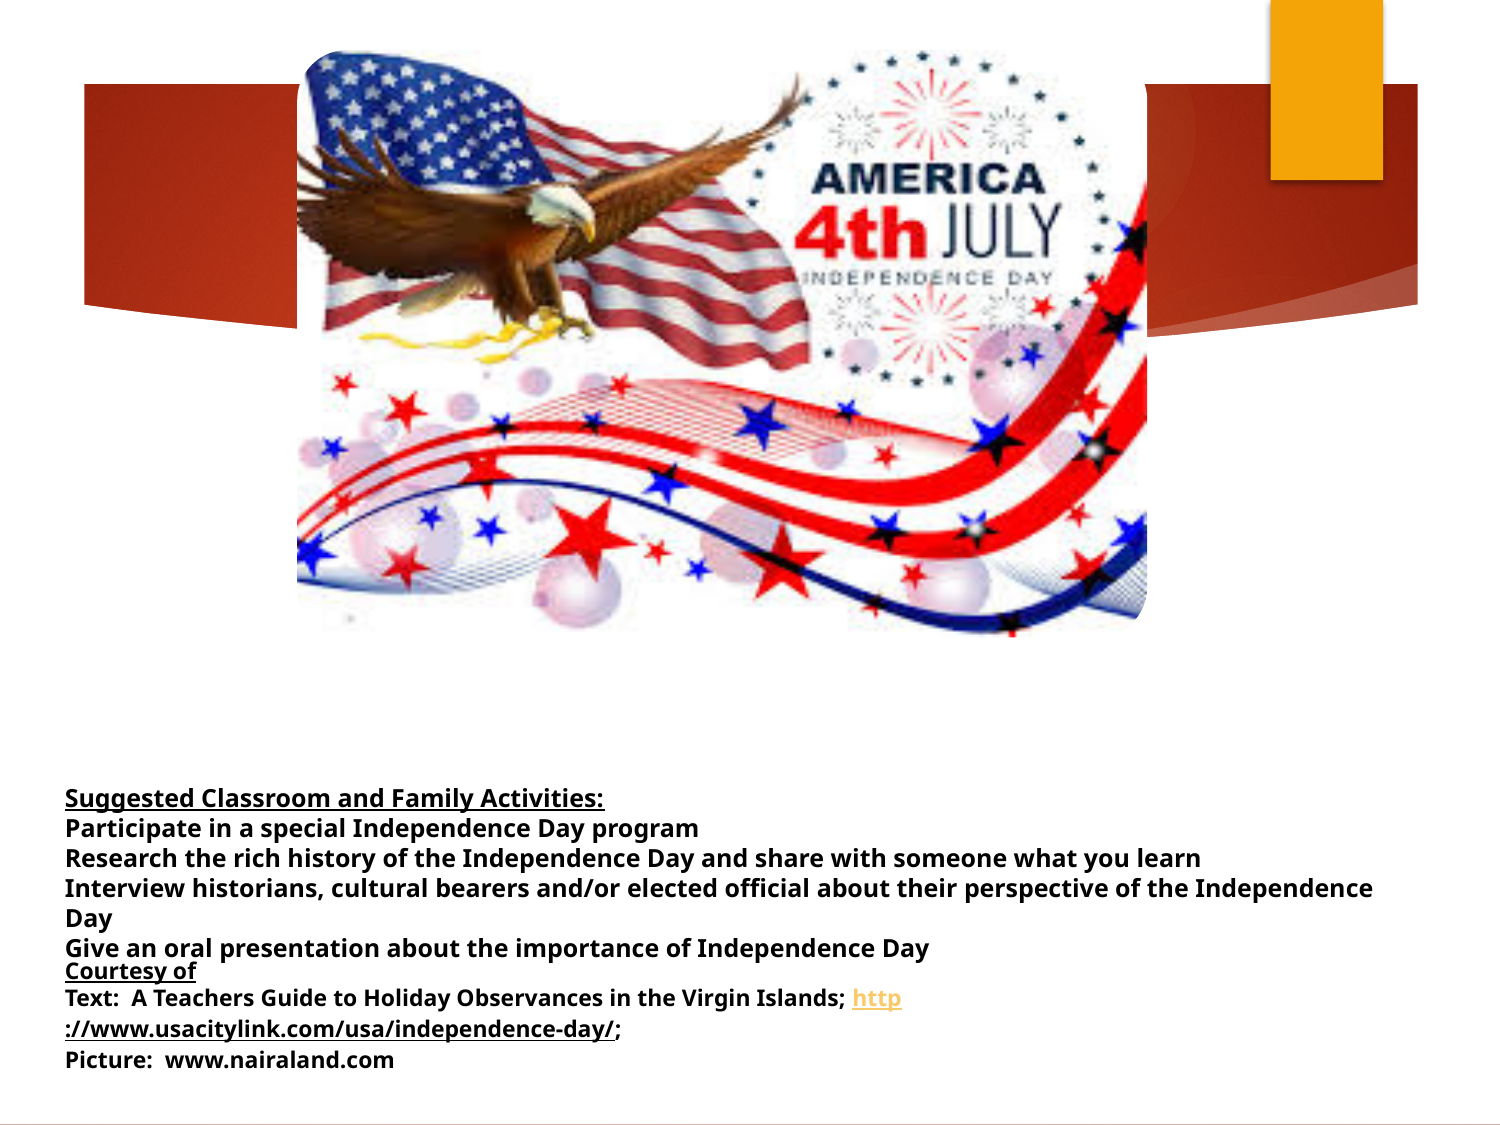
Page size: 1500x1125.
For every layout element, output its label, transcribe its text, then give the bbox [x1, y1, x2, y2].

text_box Courtesy of Text: A Teachers Guide to Holiday Observances in the Virgin Islands; http://www.usacitylink.com/usa/independence-day/; Picture: www.nairaland.com [50, 948, 1450, 1081]
text_box Suggested Classroom and Family Activities: Participate in a special Independence Day program Research the rich history of the Independence Day and share with someone what you learn Interview historians, cultural bearers and/or elected official about their perspective of the Independence Day Give an oral presentation about the importance of Independence Day [49, 774, 1413, 970]
picture [296, 49, 1148, 638]
